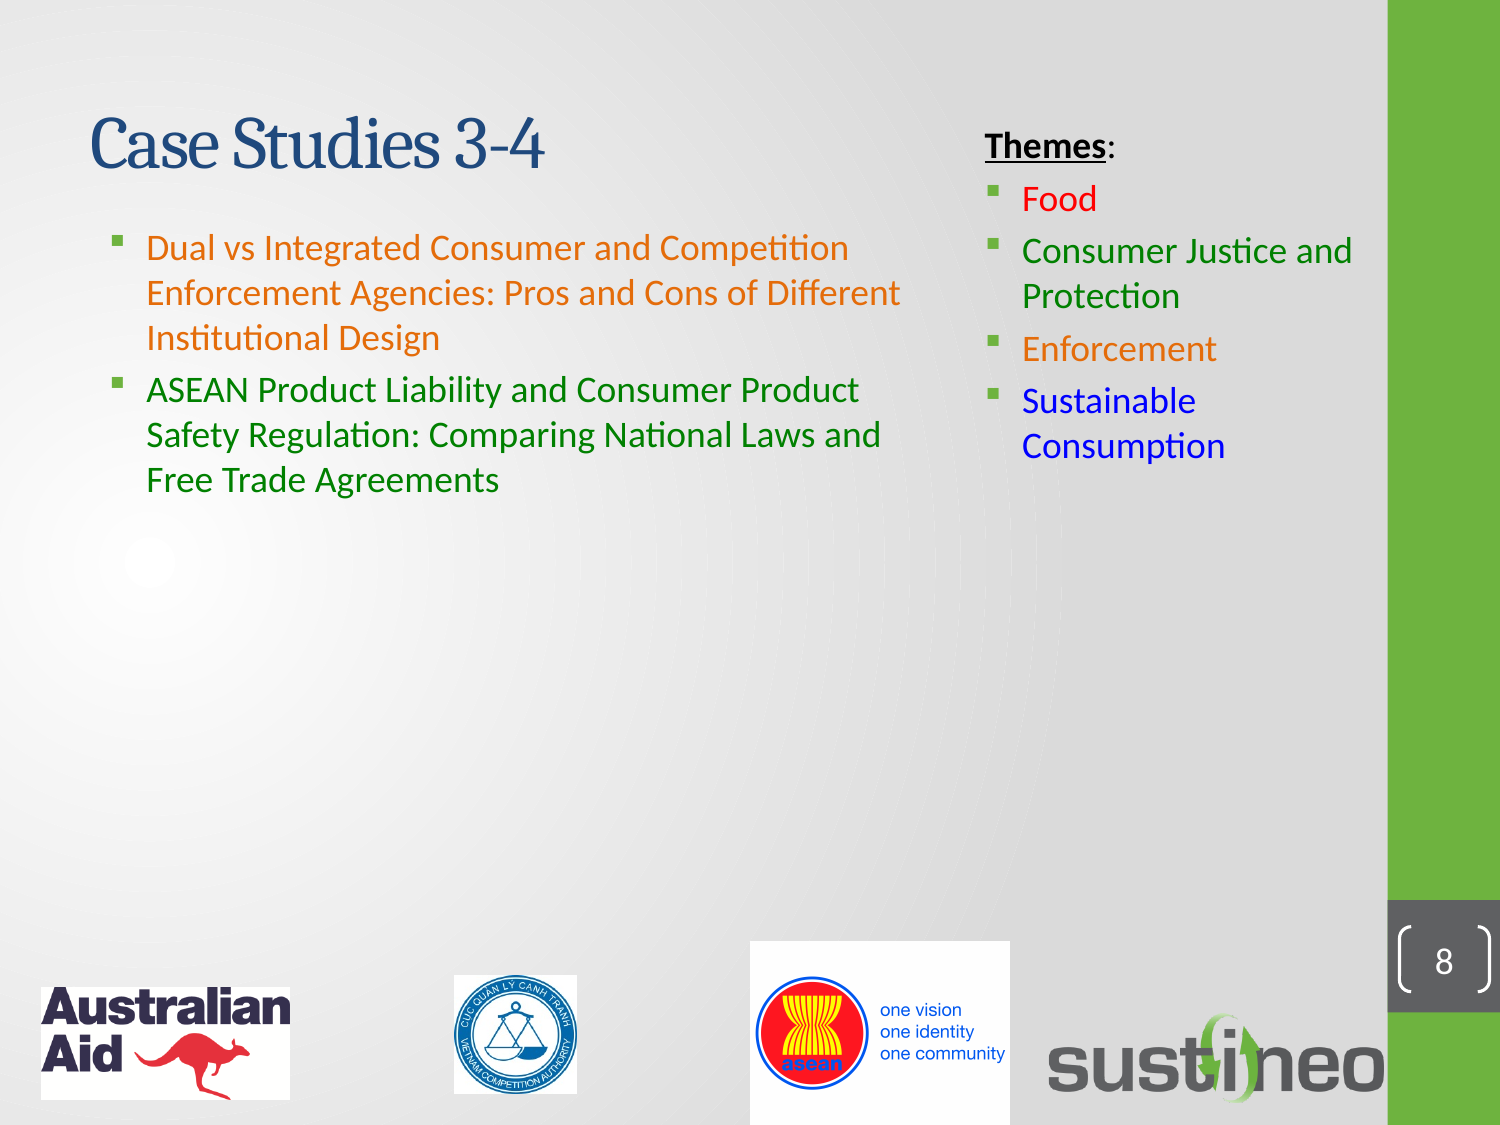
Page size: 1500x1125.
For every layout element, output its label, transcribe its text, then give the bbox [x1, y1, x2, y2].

list Dual vs Integrated Consumer and Competition Enforcement Agencies: Pros and Cons of Different Institutional Design ASEAN Product Liability and Consumer Product Safety Regulation: Comparing National Laws and Free Trade Agreements [75, 215, 939, 882]
picture [454, 974, 578, 1095]
slide_number 8 [1397, 925, 1492, 994]
picture [1048, 1013, 1384, 1103]
text_box Themes: Food Consumer Justice and Protection Enforcement Sustainable Consumption [950, 113, 1388, 492]
picture [749, 941, 1011, 1125]
picture [40, 987, 290, 1101]
title Case Studies 3-4 [75, 45, 1325, 233]
